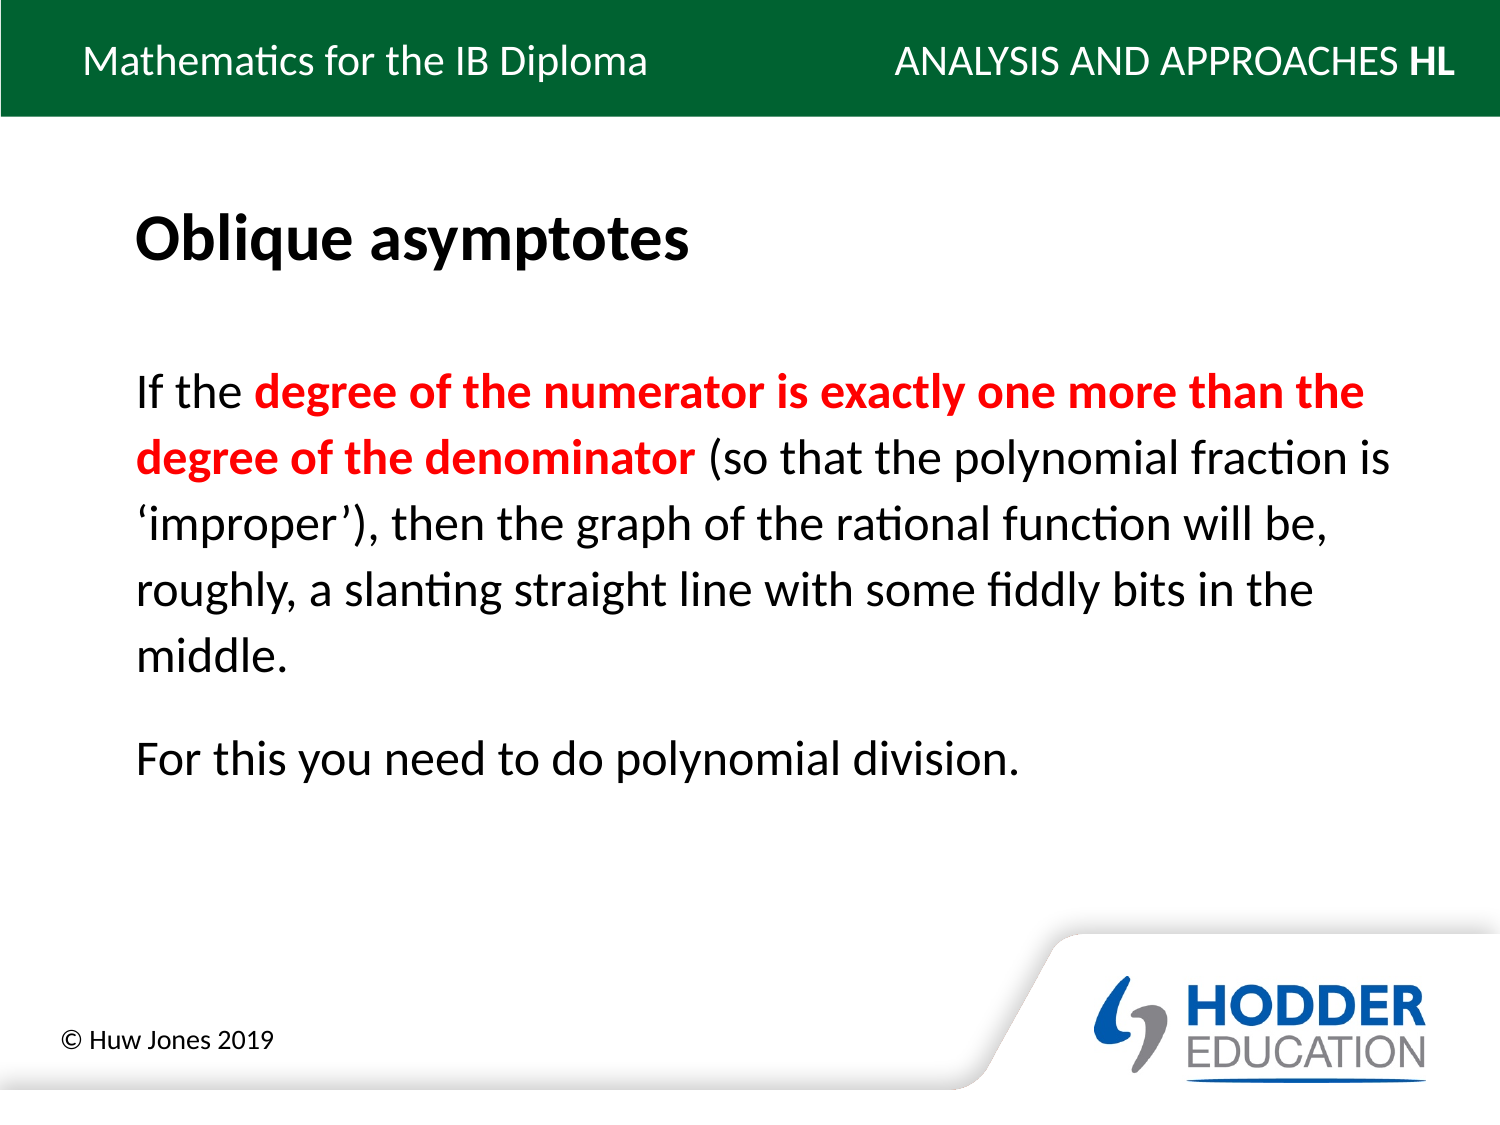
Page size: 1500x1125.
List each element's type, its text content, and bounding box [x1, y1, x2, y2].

text_box Mathematics for the IB Diploma ANALYSIS AND APPROACHES HL [0, 0, 1500, 118]
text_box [0, 898, 1500, 1125]
text_box Oblique asymptotes [135, 194, 1260, 275]
text_box If the degree of the numerator is exactly one more than the degree of the denominator (so that the polynomial fraction is ‘improper’), then the graph of the rational function will be, roughly, a slanting straight line with some fiddly bits in the middle. For this you need to do polynomial division. [135, 352, 1395, 786]
